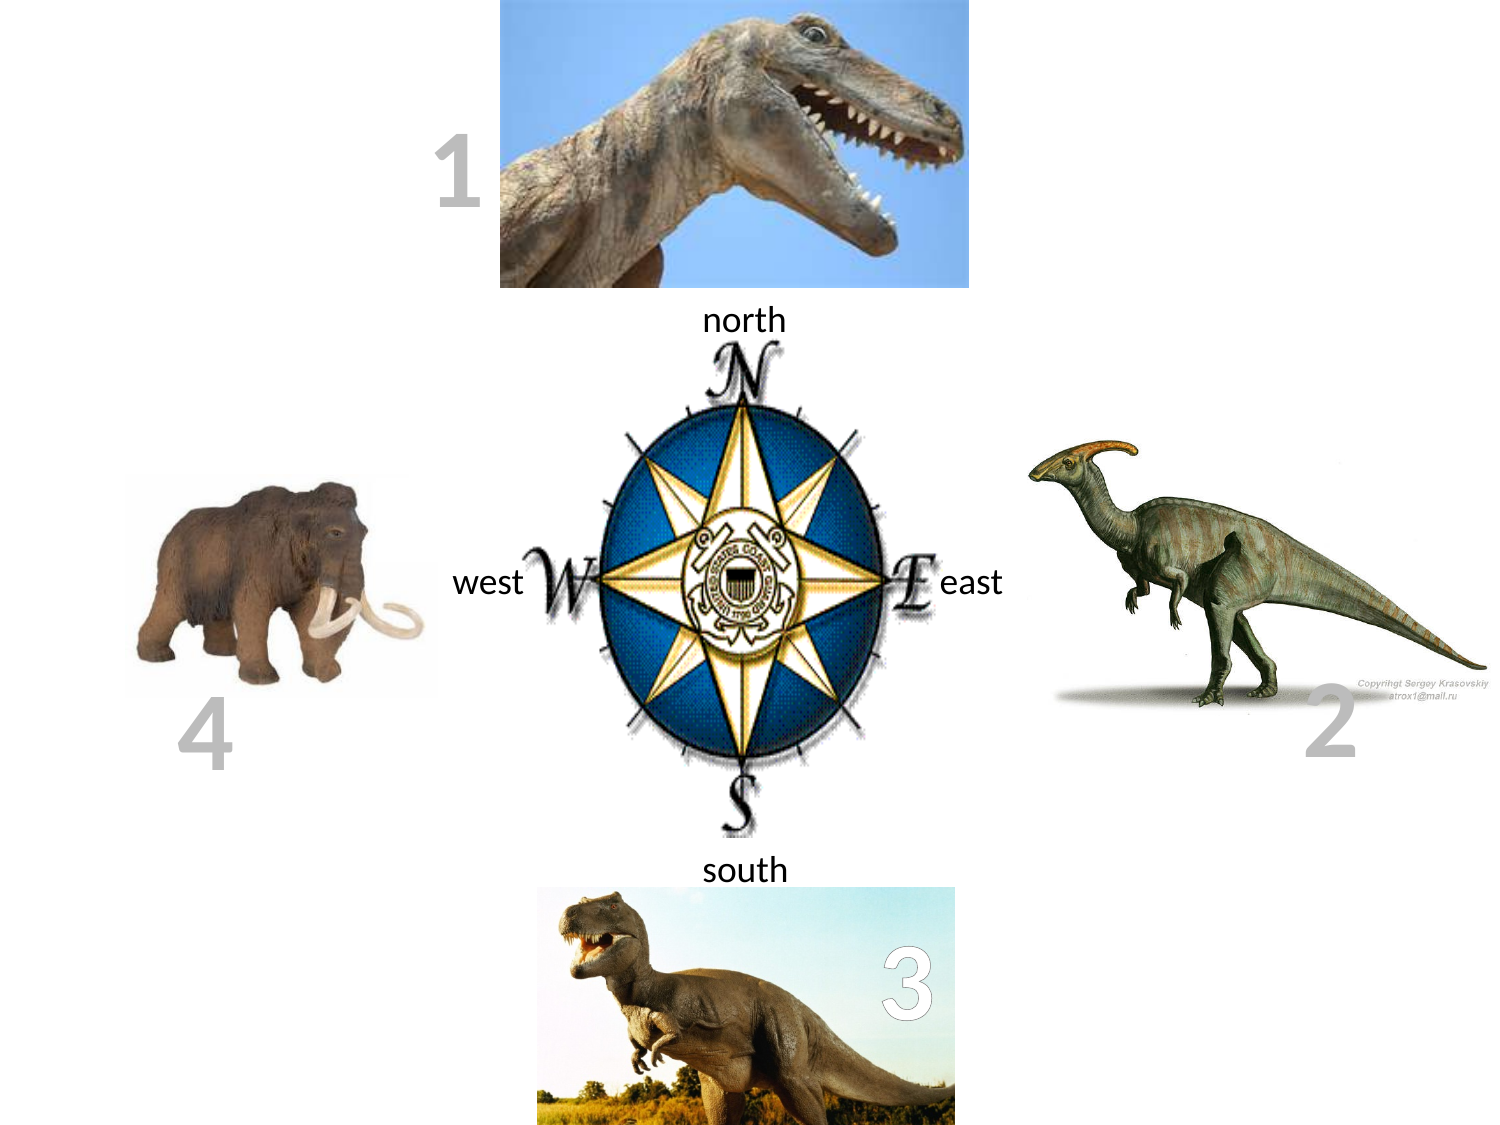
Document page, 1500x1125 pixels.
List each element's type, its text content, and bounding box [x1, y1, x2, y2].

picture [537, 887, 955, 1125]
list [512, 337, 943, 838]
text_box south [687, 847, 825, 885]
text_box 1 [412, 87, 494, 238]
text_box 2 [1287, 726, 1375, 788]
text_box north [687, 296, 813, 335]
picture [499, 0, 969, 288]
picture [124, 474, 438, 699]
text_box east [946, 549, 1006, 610]
text_box west [441, 549, 507, 610]
picture [1011, 412, 1500, 717]
text_box 4 [162, 706, 250, 800]
